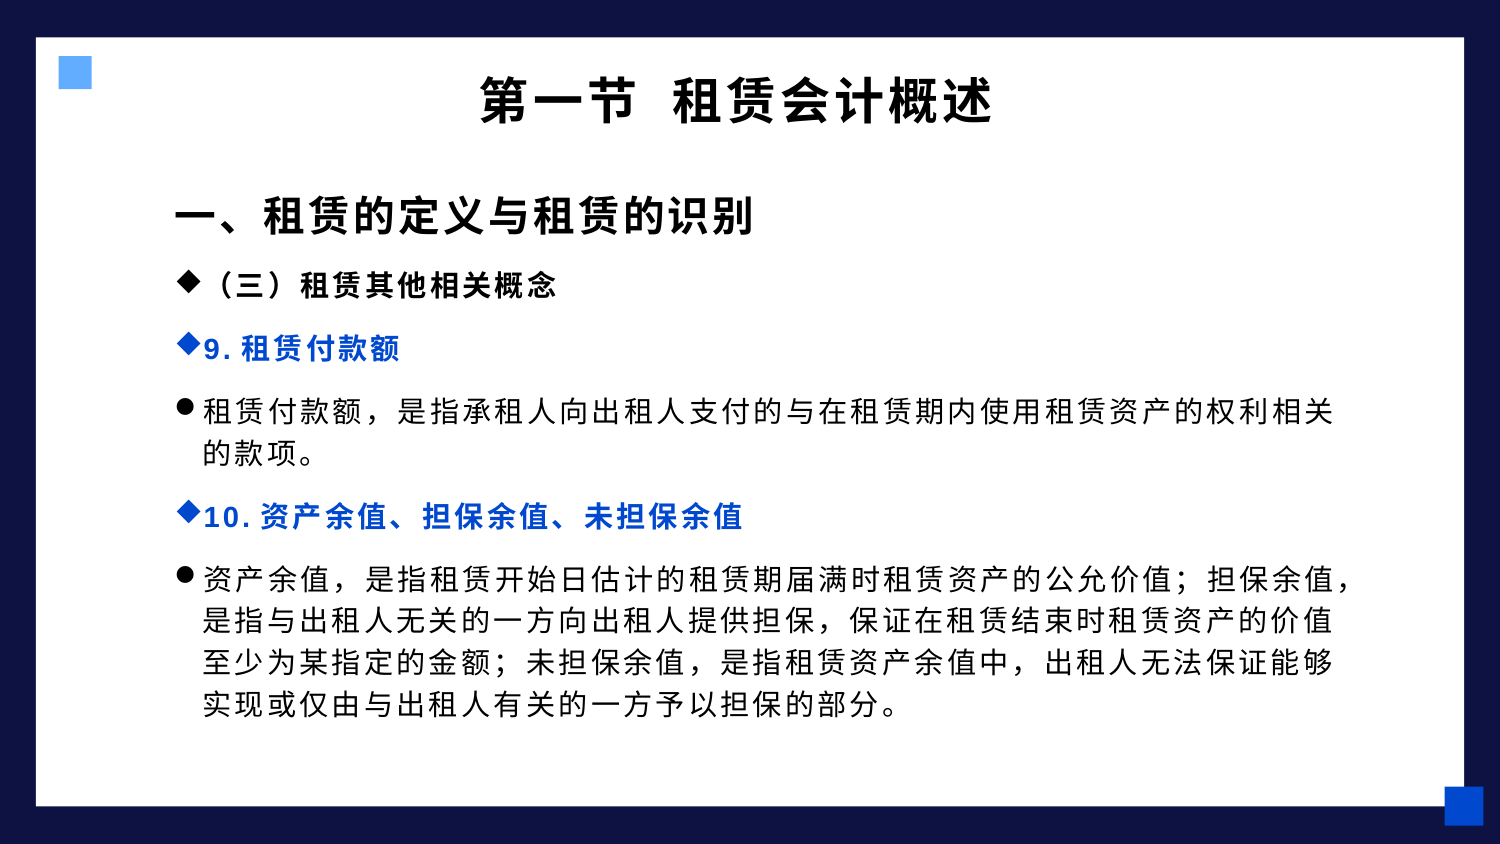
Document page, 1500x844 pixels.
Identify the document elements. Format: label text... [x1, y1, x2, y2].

title 第一节 租赁会计概述 [141, 48, 1327, 138]
list 一、租赁的定义与租赁的识别 （三）租赁其他相关概念 9.租赁付款额 租赁付款额，是指承租人向出租人支付的与在租赁期内使用租赁资产的权利相关的款项。 10.资产余值、担保余值、未担保余值 资产余值，是指租赁开始日估计的租赁期届满时租赁资产的公允价值；担保余值，是指与出租人无关的一方向出租人提供担保，保证在租赁结束时租赁资产的价值至少为某指定的金额；未担保余值，是指租赁资产余值中，出租人无法保证能够实现或仅由与出租人有关的一方予以担保的部分。 [157, 179, 1365, 604]
